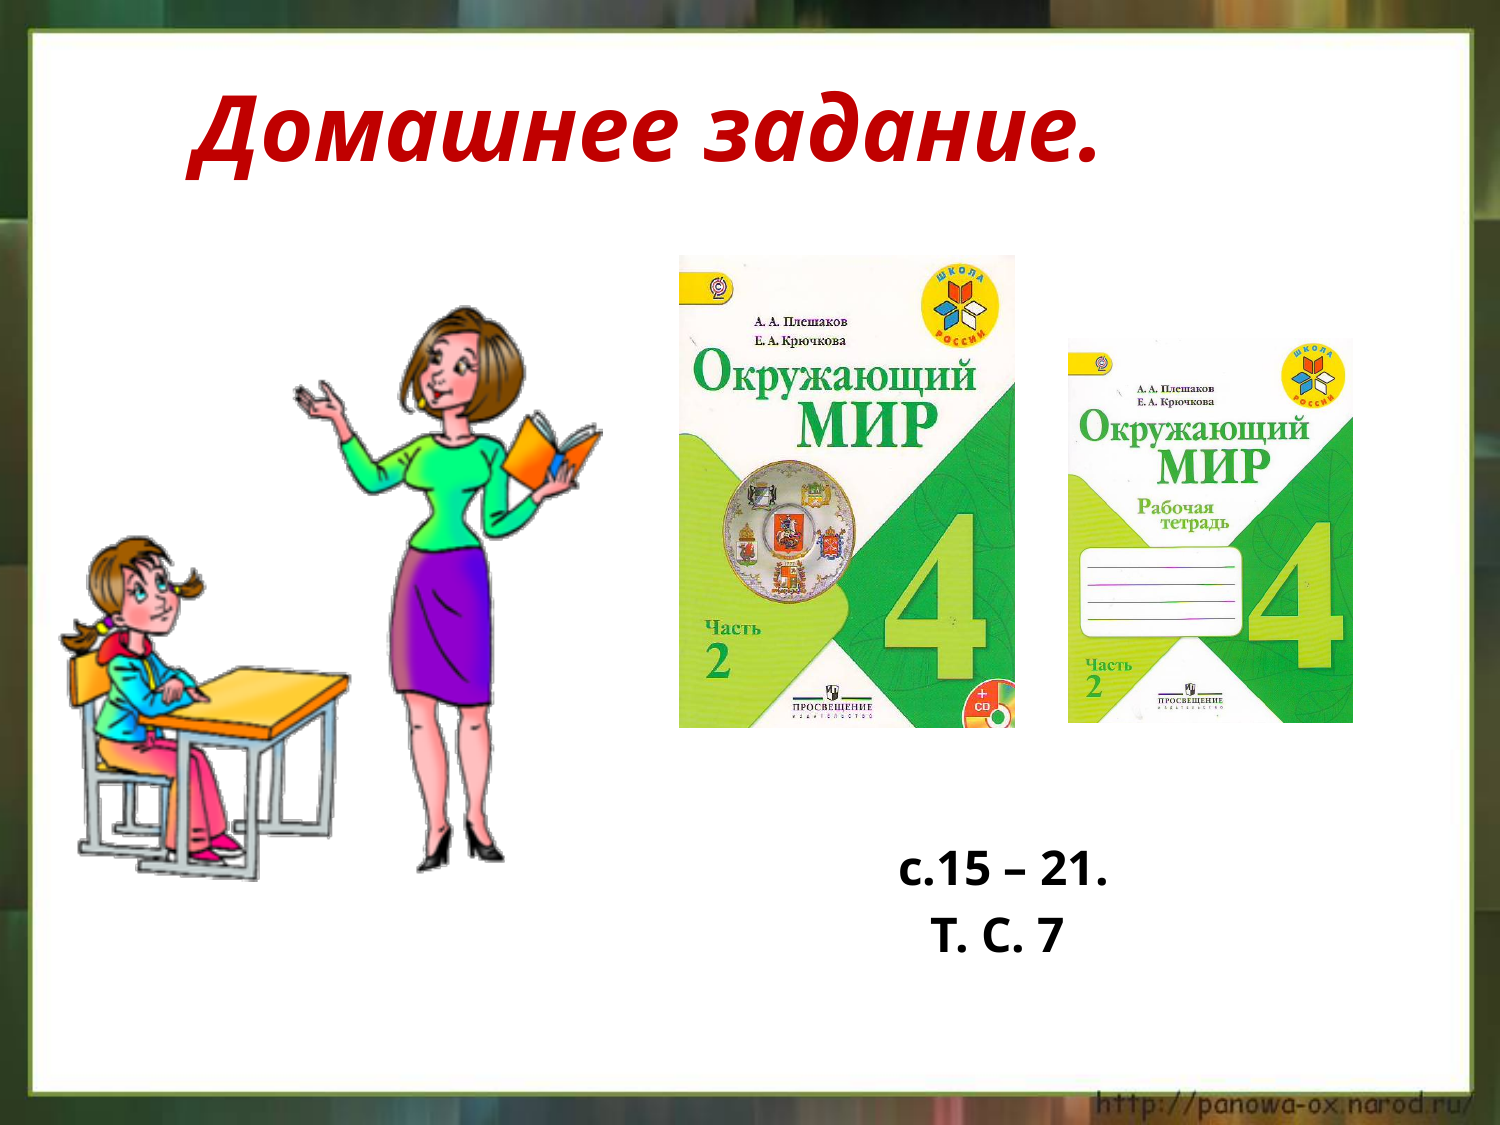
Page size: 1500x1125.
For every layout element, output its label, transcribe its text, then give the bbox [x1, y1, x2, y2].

picture [0, 0, 1500, 1125]
list с.15 – 21. Т. С. 7 [572, 650, 1436, 975]
title Домашнее задание. [37, 52, 1263, 197]
